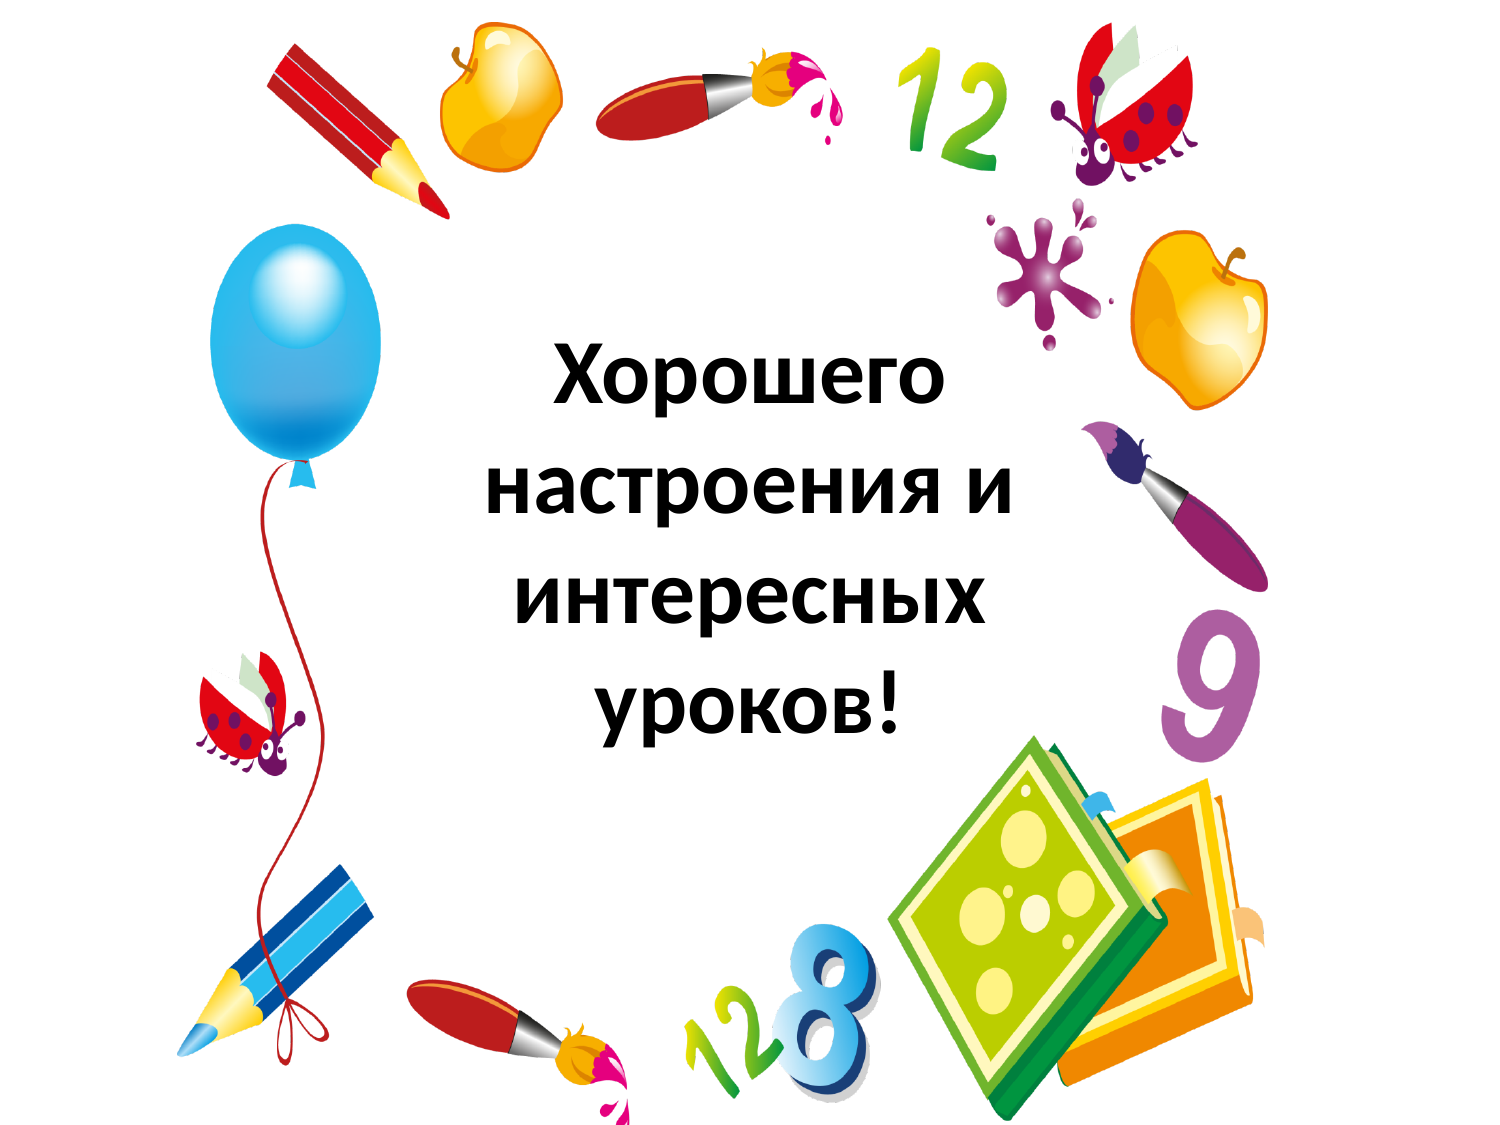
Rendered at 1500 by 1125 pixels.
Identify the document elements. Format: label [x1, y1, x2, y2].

picture [176, 22, 1269, 1125]
